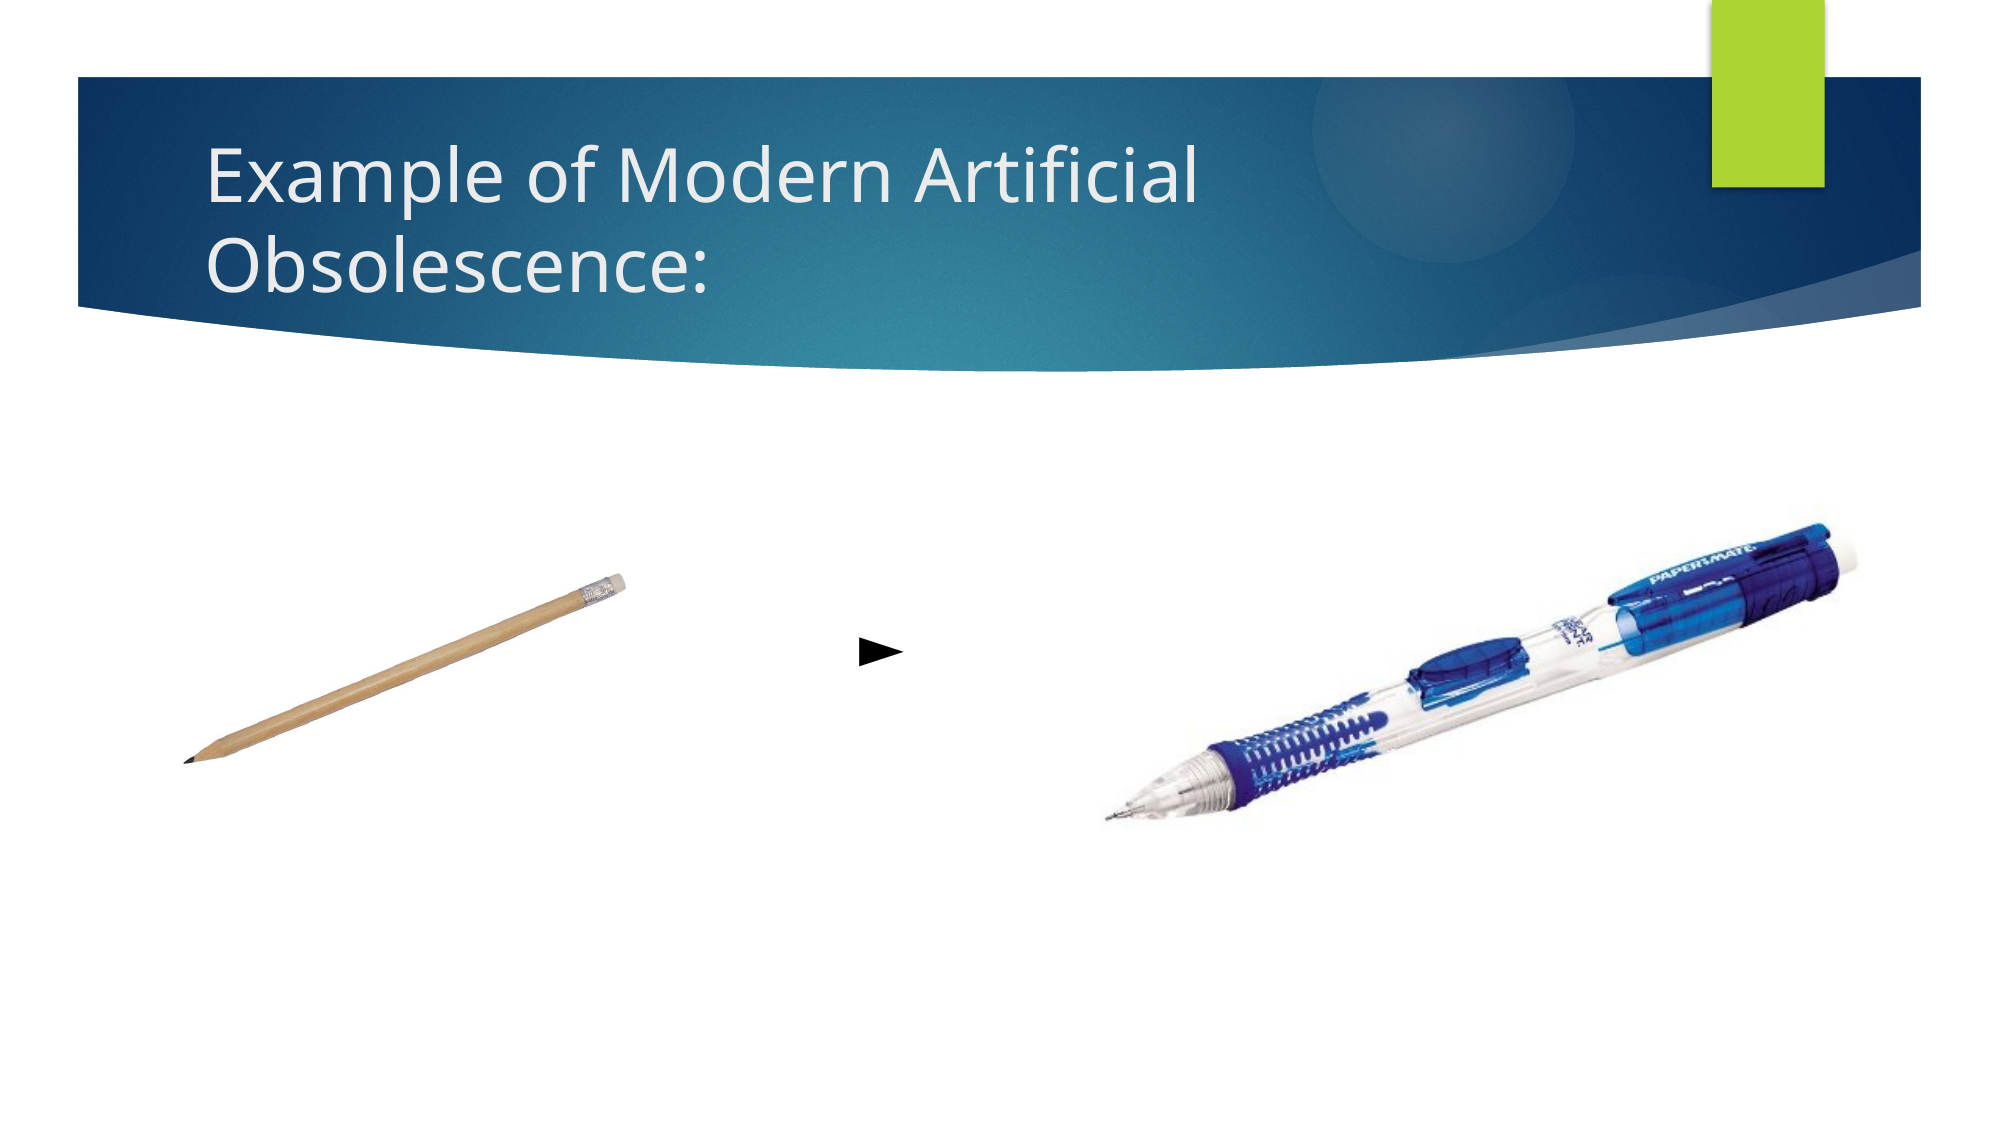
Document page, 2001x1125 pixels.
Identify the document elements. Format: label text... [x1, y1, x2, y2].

picture [151, 406, 670, 924]
text_box ► [844, 601, 1083, 687]
title Example of Modern Artificial Obsolescence: [189, 159, 1627, 276]
picture [1089, 503, 1871, 841]
